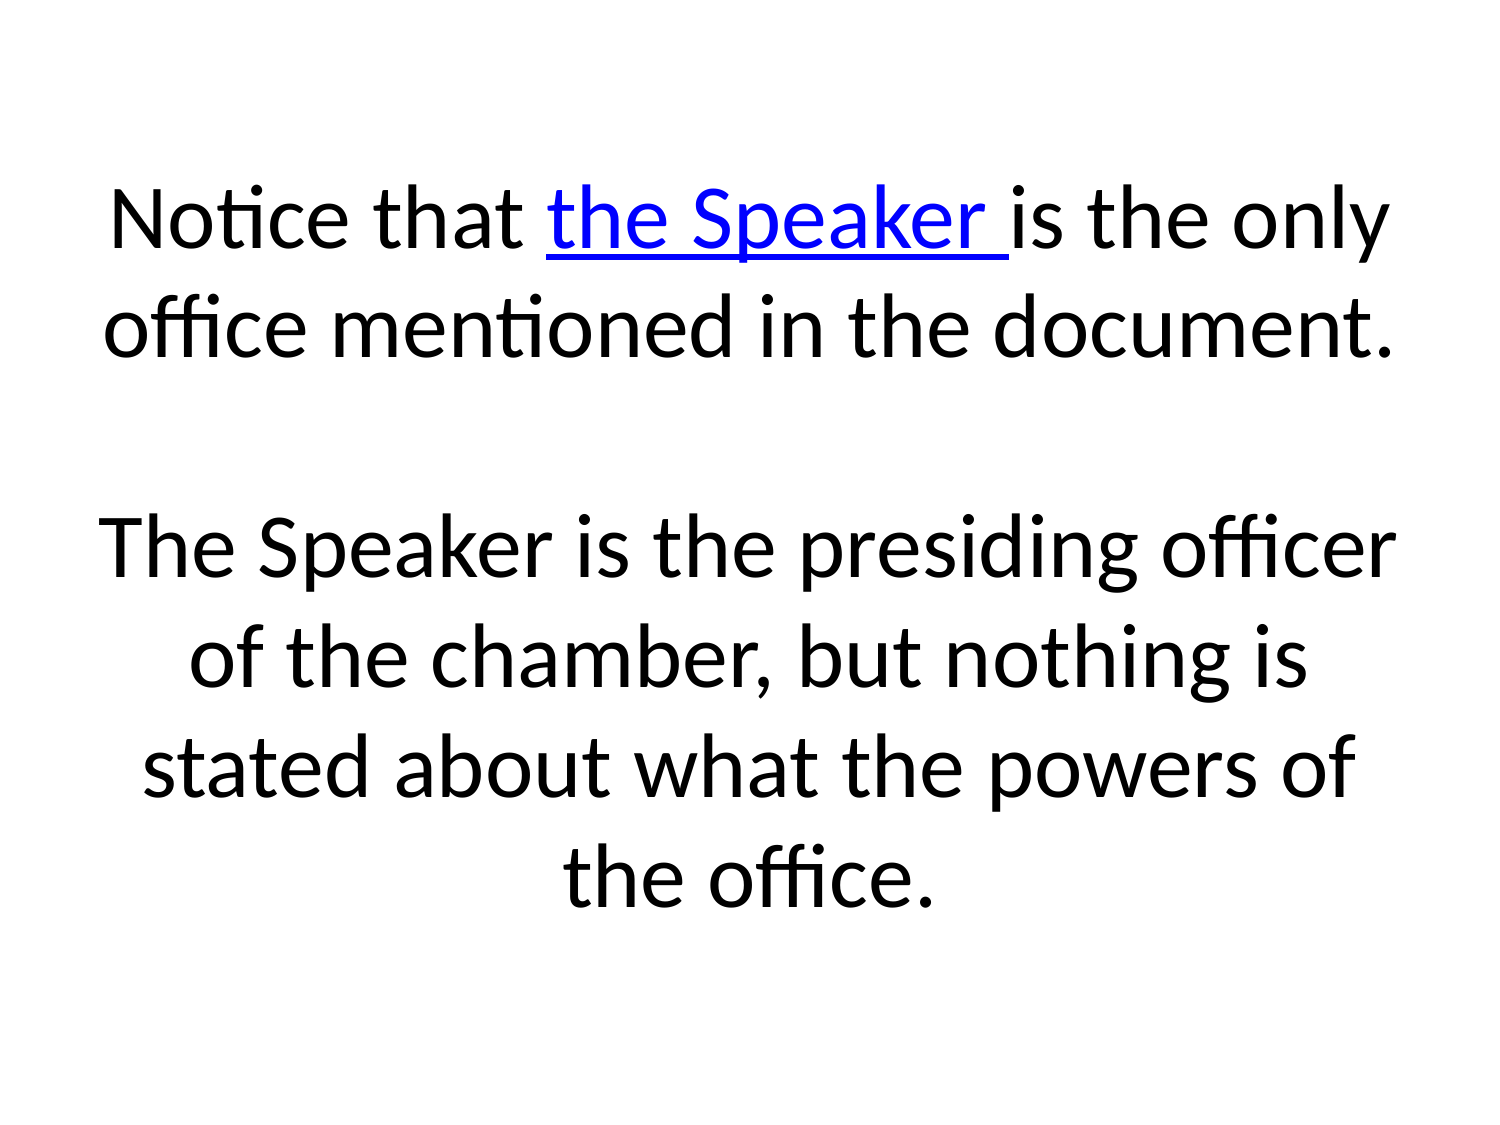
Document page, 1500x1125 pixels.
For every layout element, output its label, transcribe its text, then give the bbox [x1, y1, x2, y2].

title Notice that the Speaker is the only office mentioned in the document. The Speaker is the presiding officer of the chamber, but nothing is stated about what the powers of the office. [74, 44, 1426, 1038]
